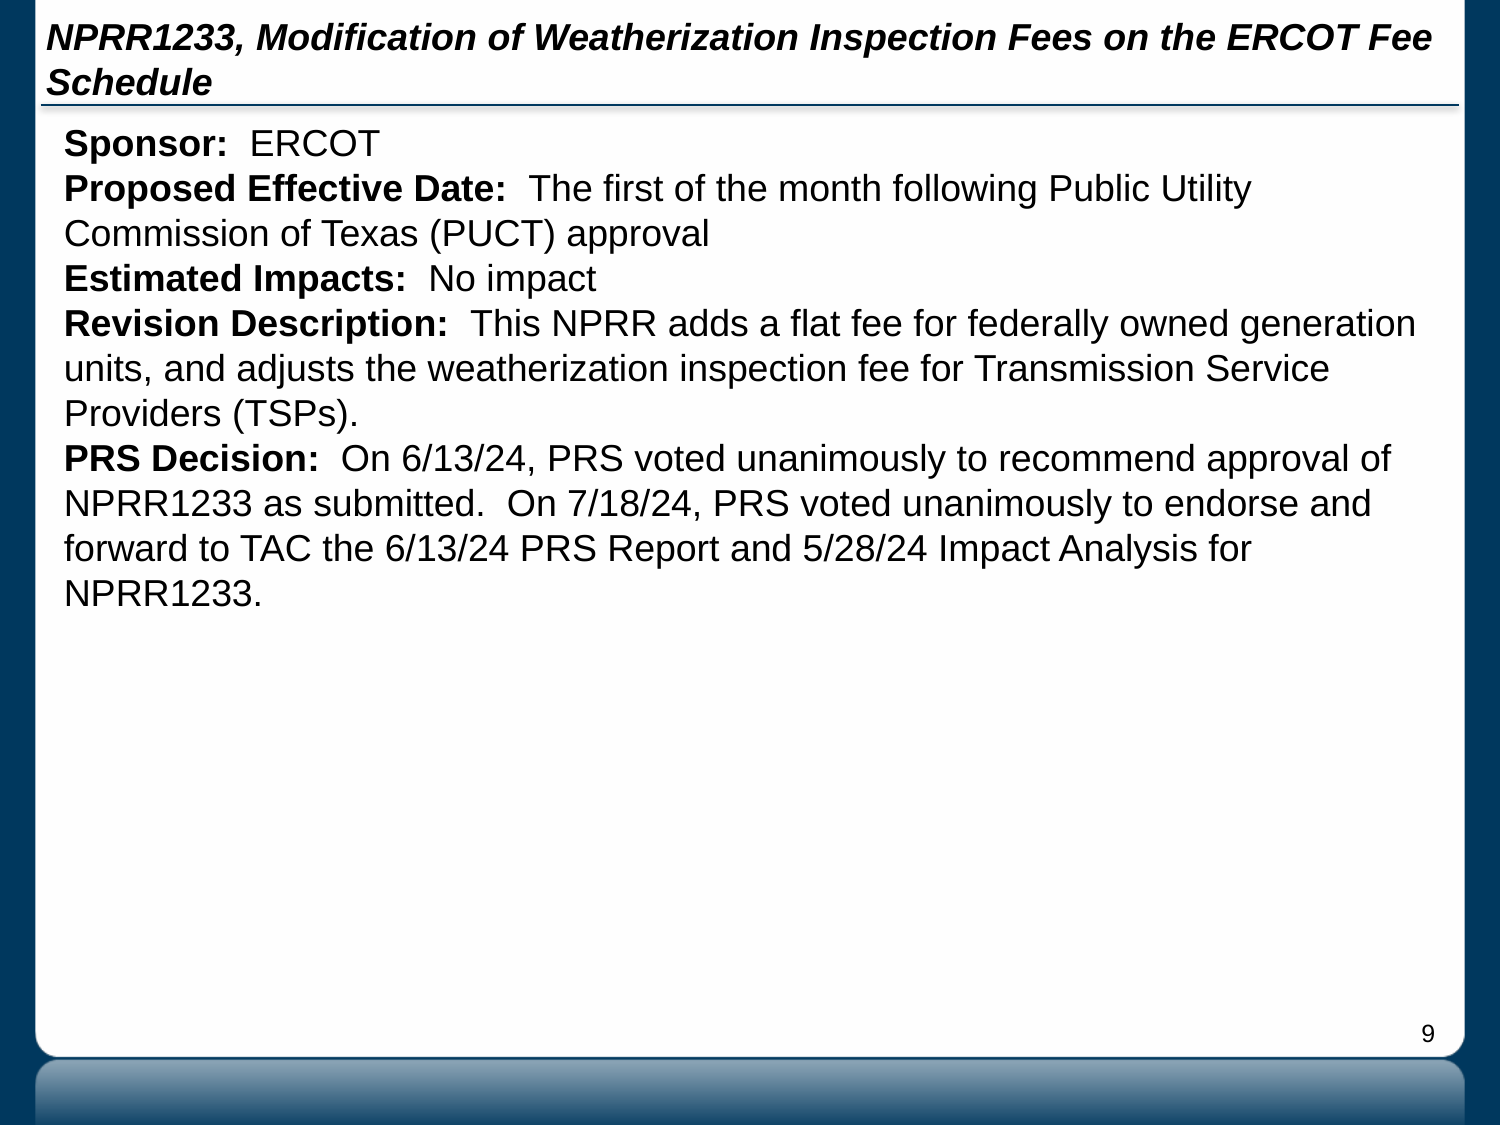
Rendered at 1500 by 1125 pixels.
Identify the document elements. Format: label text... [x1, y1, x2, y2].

text_box Sponsor: ERCOT Proposed Effective Date: The first of the month following Public Utility Commission of Texas (PUCT) approval Estimated Impacts: No impact Revision Description: This NPRR adds a flat fee for federally owned generation units, and adjusts the weatherization inspection fee for Transmission Service Providers (TSPs). PRS Decision: On 6/13/24, PRS voted unanimously to recommend approval of NPRR1233 as submitted. On 7/18/24, PRS voted unanimously to endorse and forward to TAC the 6/13/24 PRS Report and 5/28/24 Impact Analysis for NPRR1233. [11, 111, 1444, 621]
title NPRR1233, Modification of Weatherization Inspection Fees on the ERCOT Fee Schedule [31, 20, 1464, 97]
picture [35, 0, 1465, 1125]
